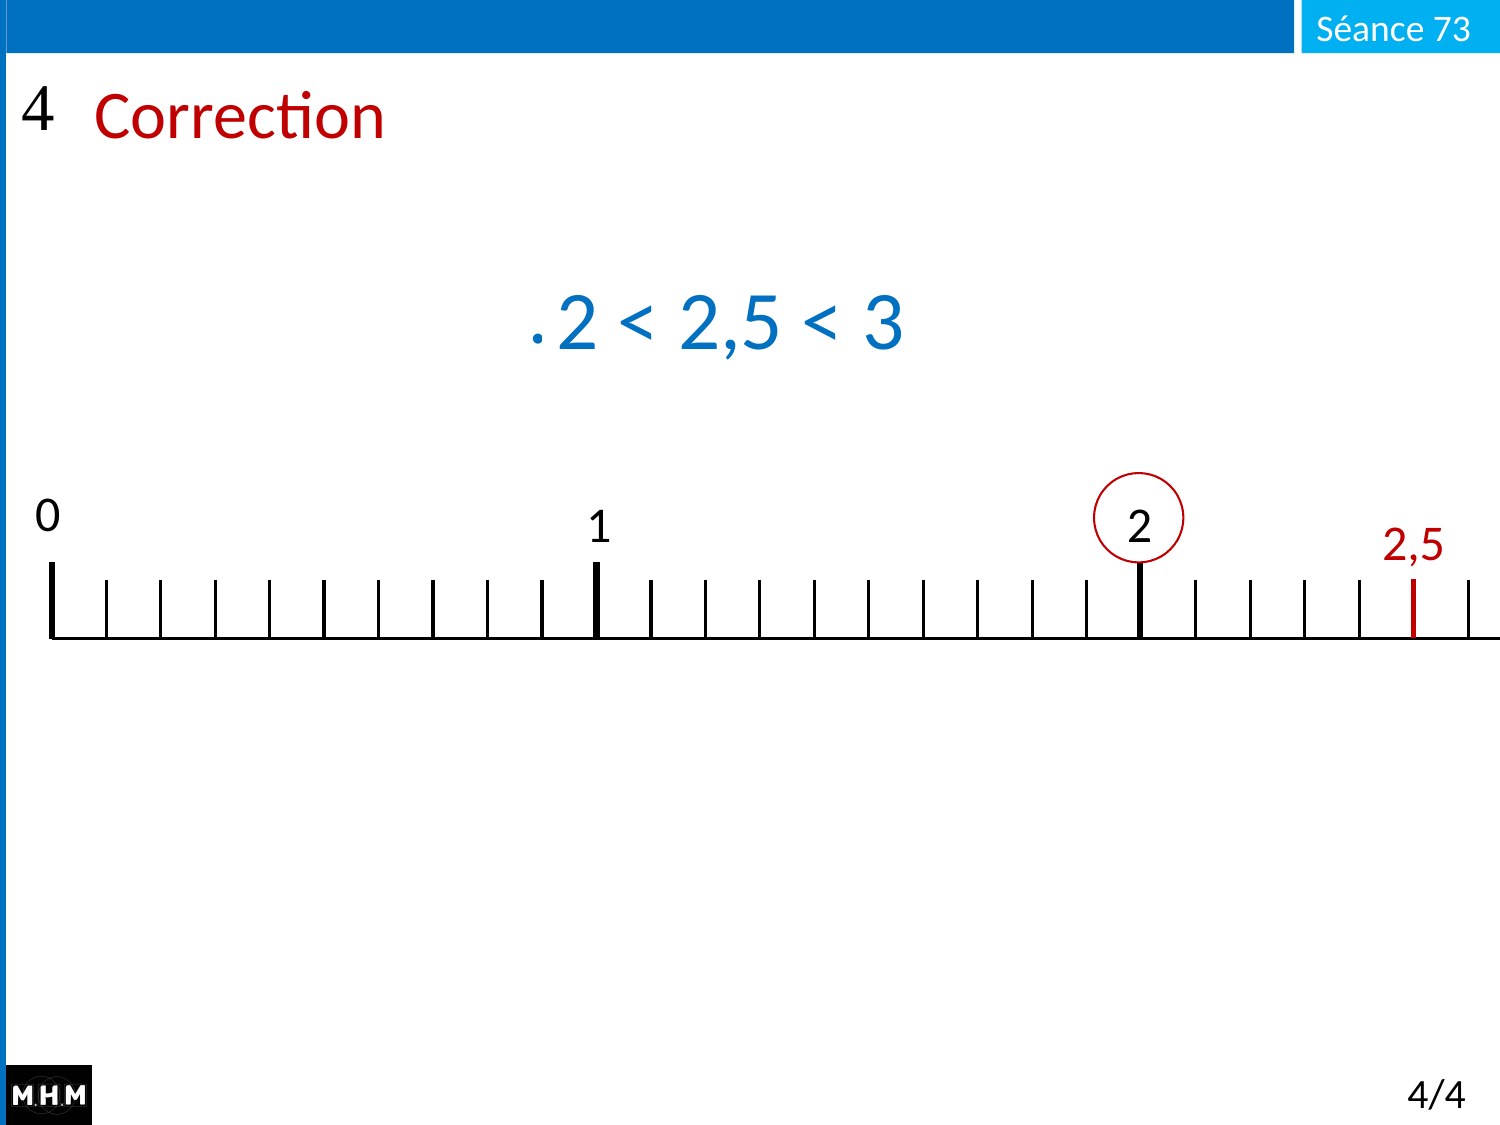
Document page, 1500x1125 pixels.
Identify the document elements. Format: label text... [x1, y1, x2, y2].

list 4/4 [1373, 1064, 1500, 1125]
text_box … < 2,5 < … [515, 252, 1005, 368]
title Correction [79, 71, 1374, 161]
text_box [20, 474, 1500, 640]
text_box 2 < 2,5 < 3 [542, 258, 1031, 374]
picture [6, 1065, 92, 1125]
